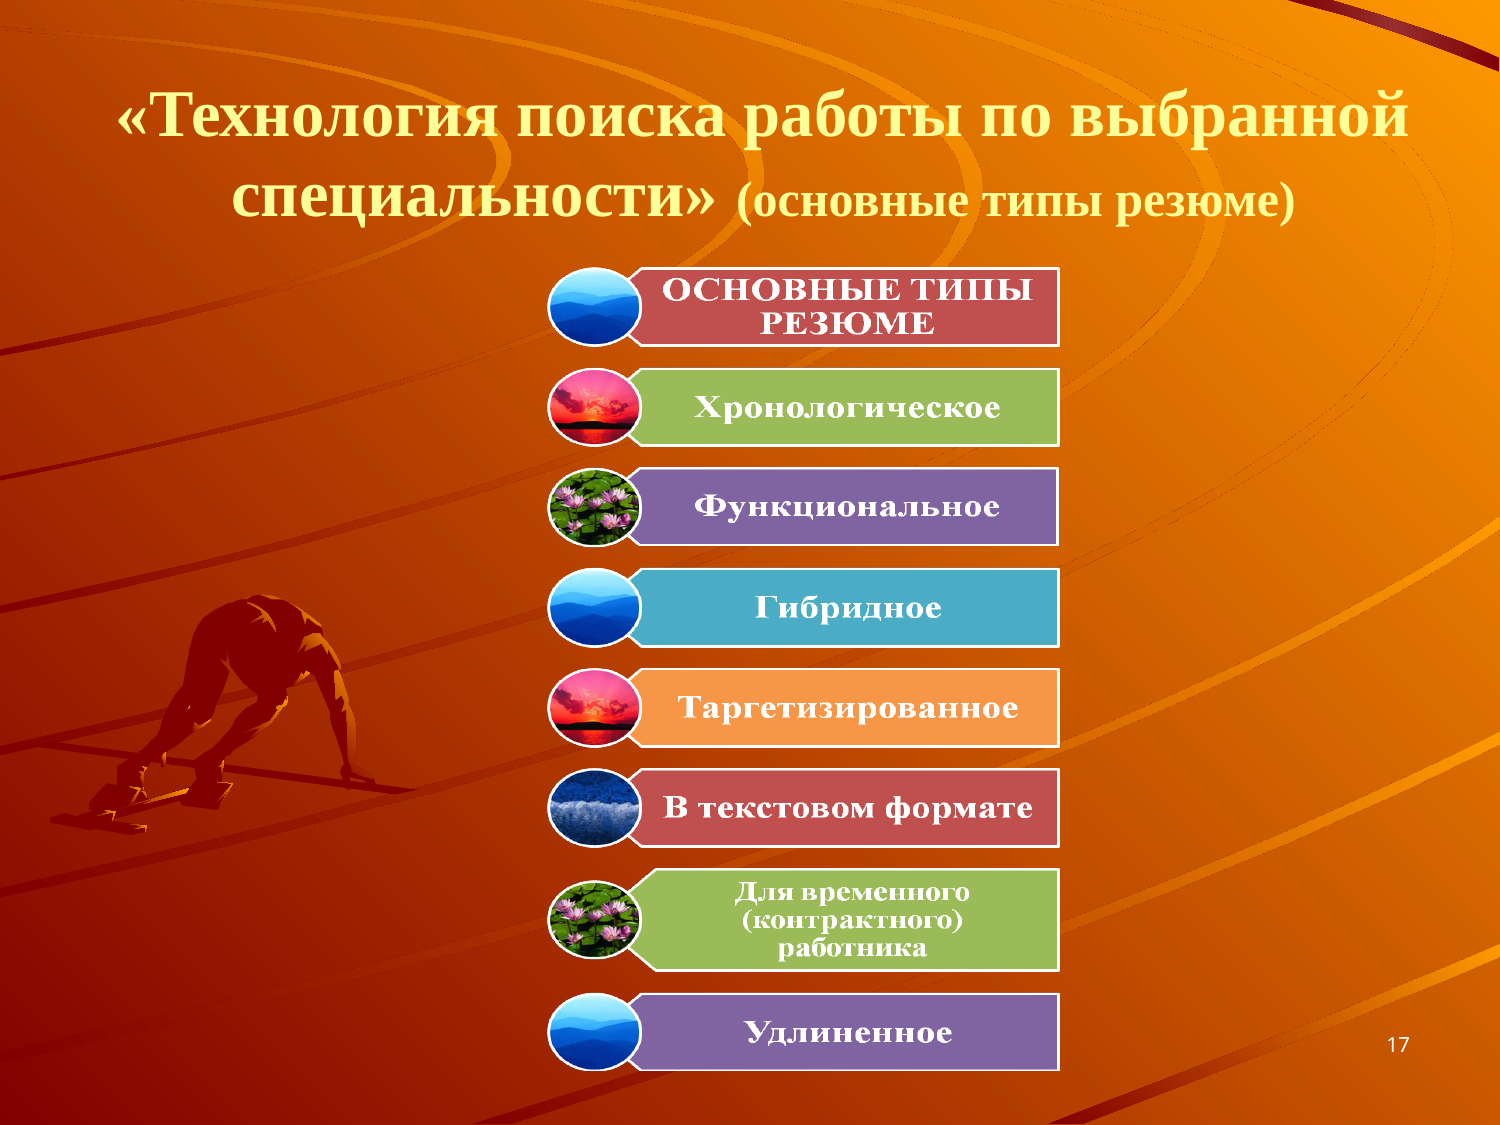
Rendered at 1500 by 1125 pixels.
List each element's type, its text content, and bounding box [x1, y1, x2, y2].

picture [454, 266, 1152, 1071]
title «Технология поиска работы по выбранной специальности» (основные типы резюме) [88, 30, 1439, 238]
slide_number 17 [1074, 1023, 1426, 1100]
